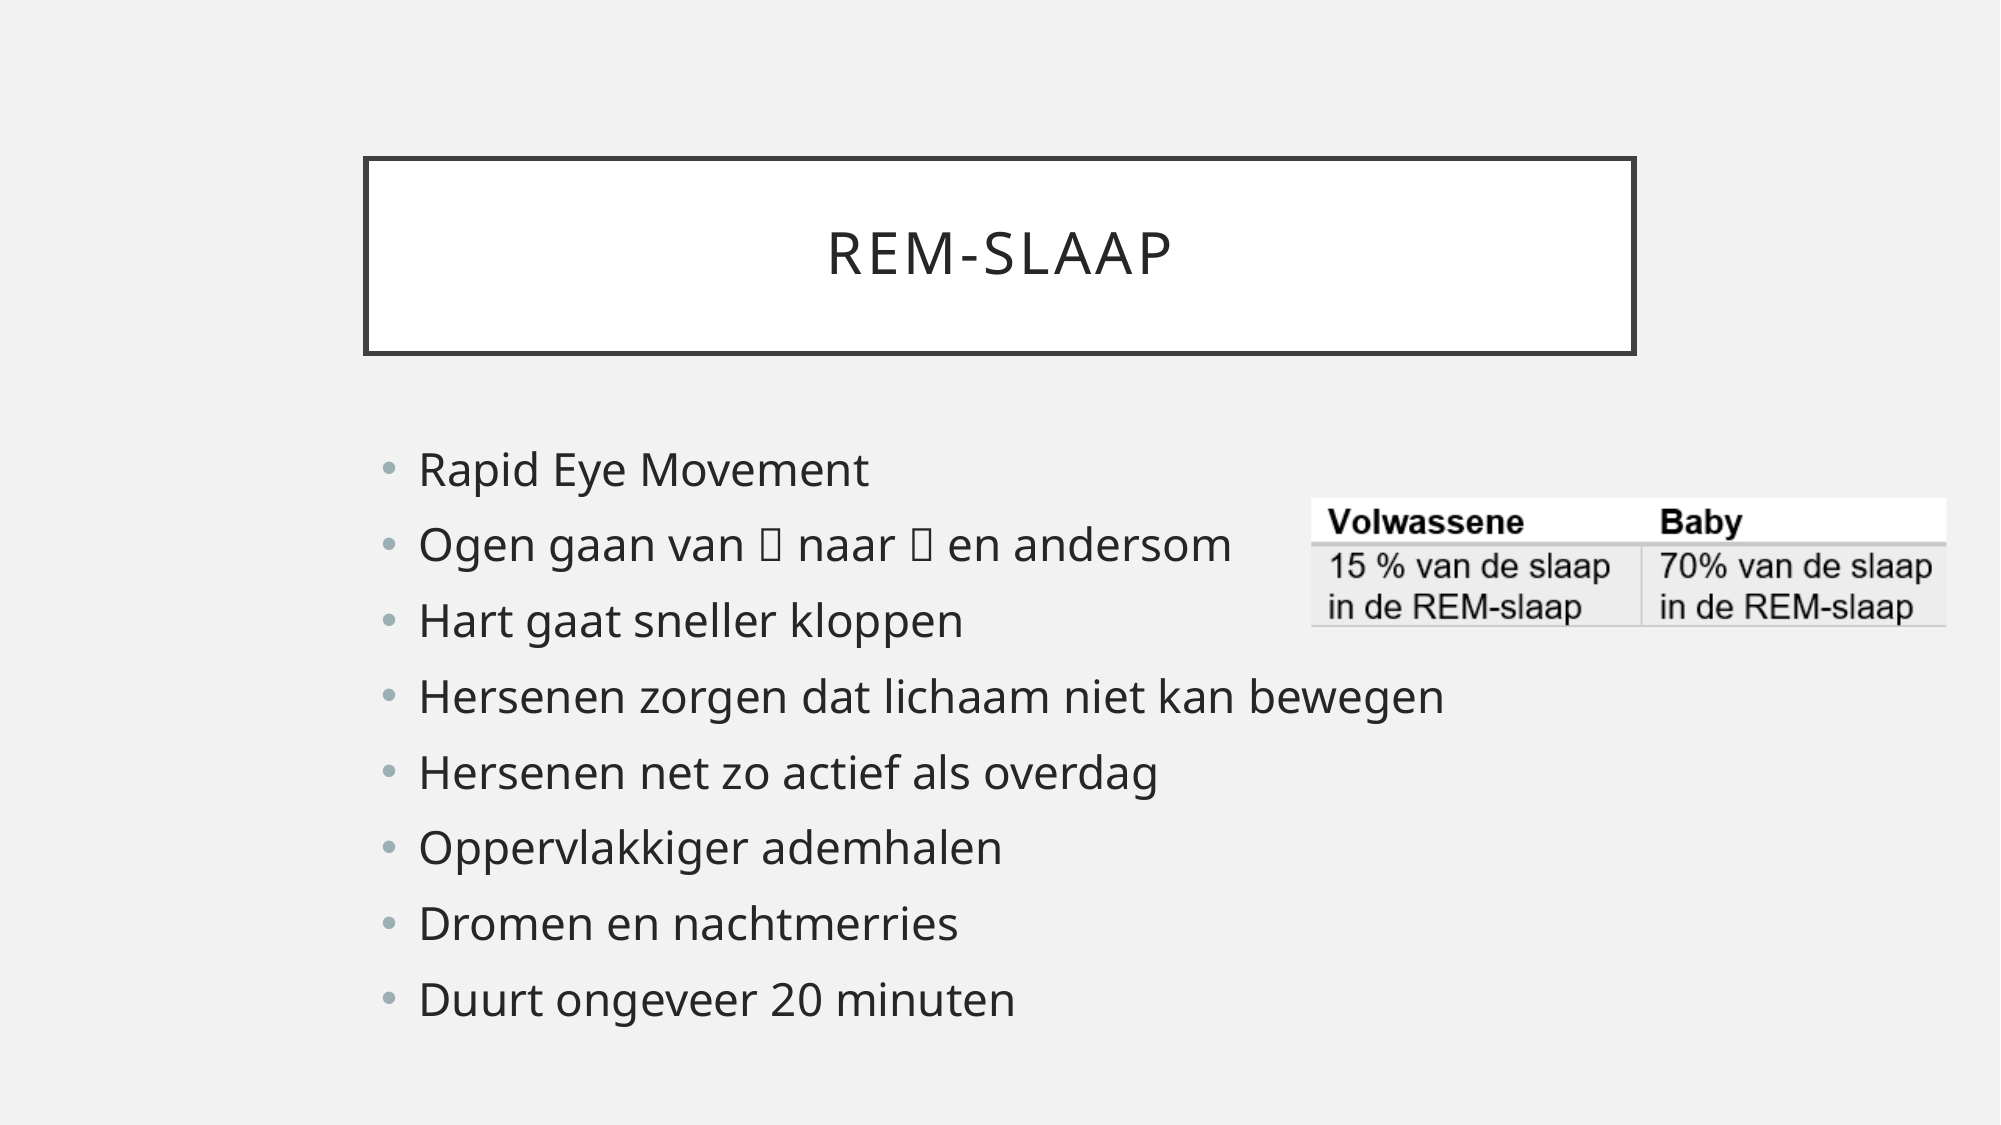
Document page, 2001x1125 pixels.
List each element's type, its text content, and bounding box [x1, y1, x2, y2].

list Rapid Eye Movement Ogen gaan van  naar  en andersom Hart gaat sneller kloppen Hersenen zorgen dat lichaam niet kan bewegen Hersenen net zo actief als overdag Oppervlakkiger ademhalen Dromen en nachtmerries Duurt ongeveer 20 minuten [366, 432, 1634, 1075]
picture [1311, 498, 1947, 627]
title Rem-slaap [363, 156, 1637, 356]
